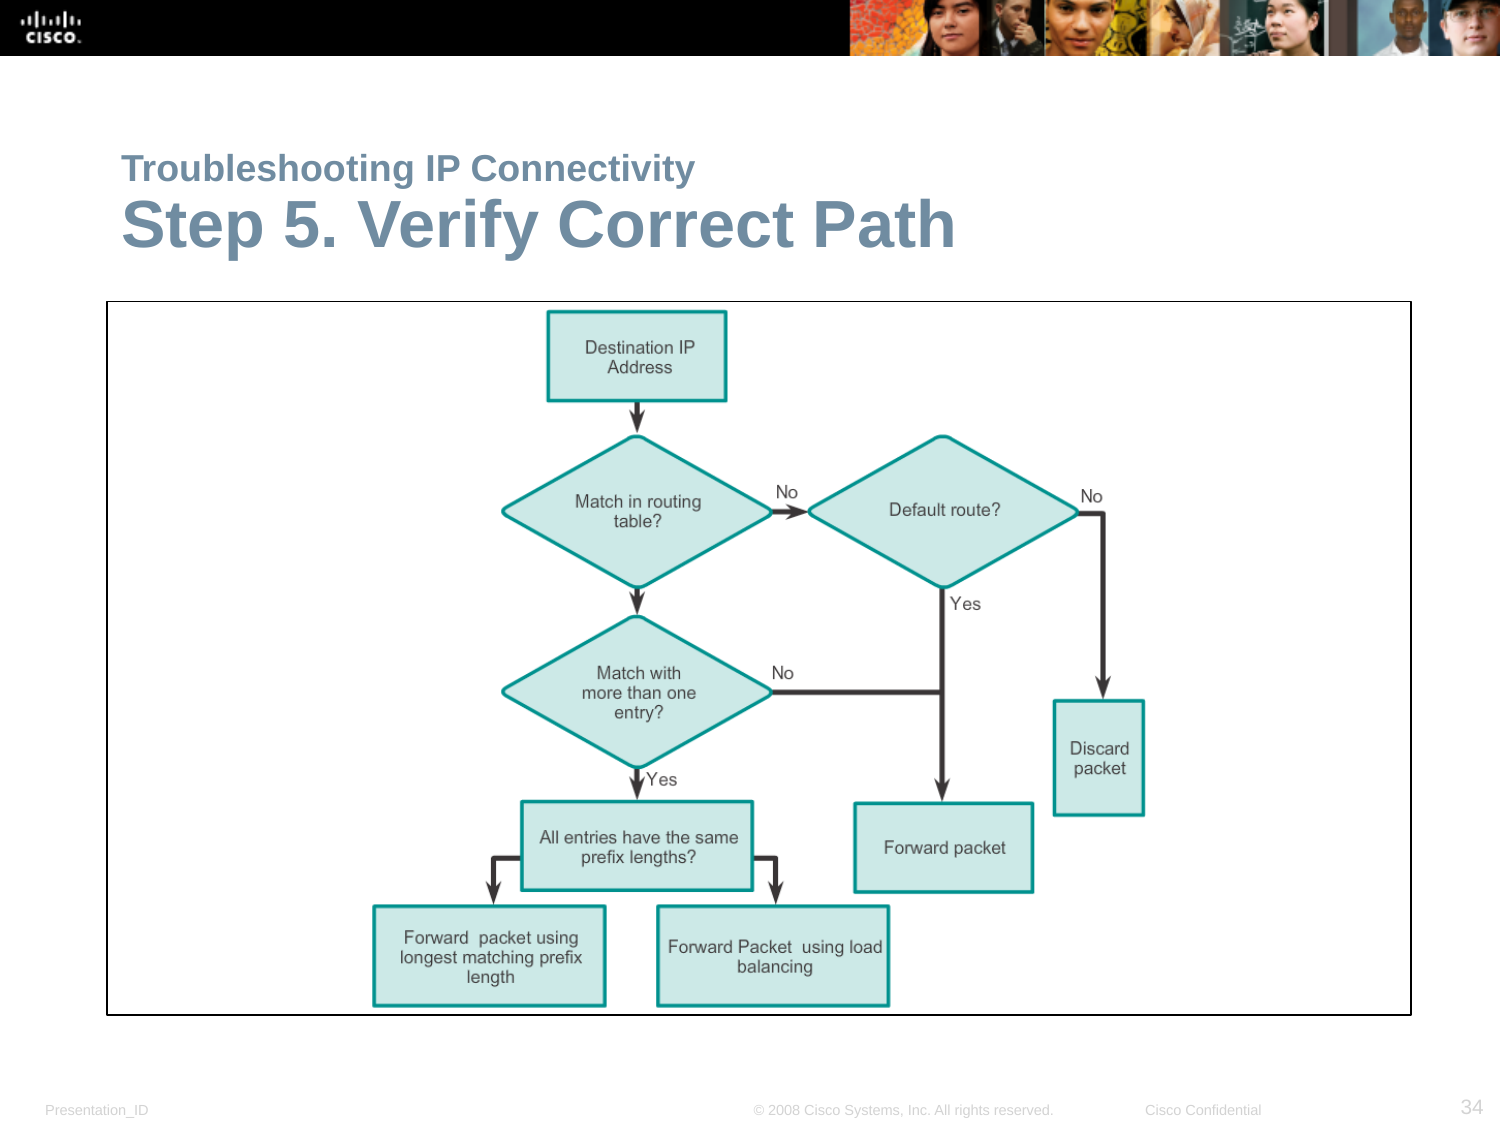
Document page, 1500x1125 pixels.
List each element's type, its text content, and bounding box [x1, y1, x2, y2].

picture [0, 0, 1500, 56]
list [107, 301, 1411, 1015]
title Troubleshooting IP Connectivity Step 5. Verify Correct Path [107, 130, 1444, 269]
